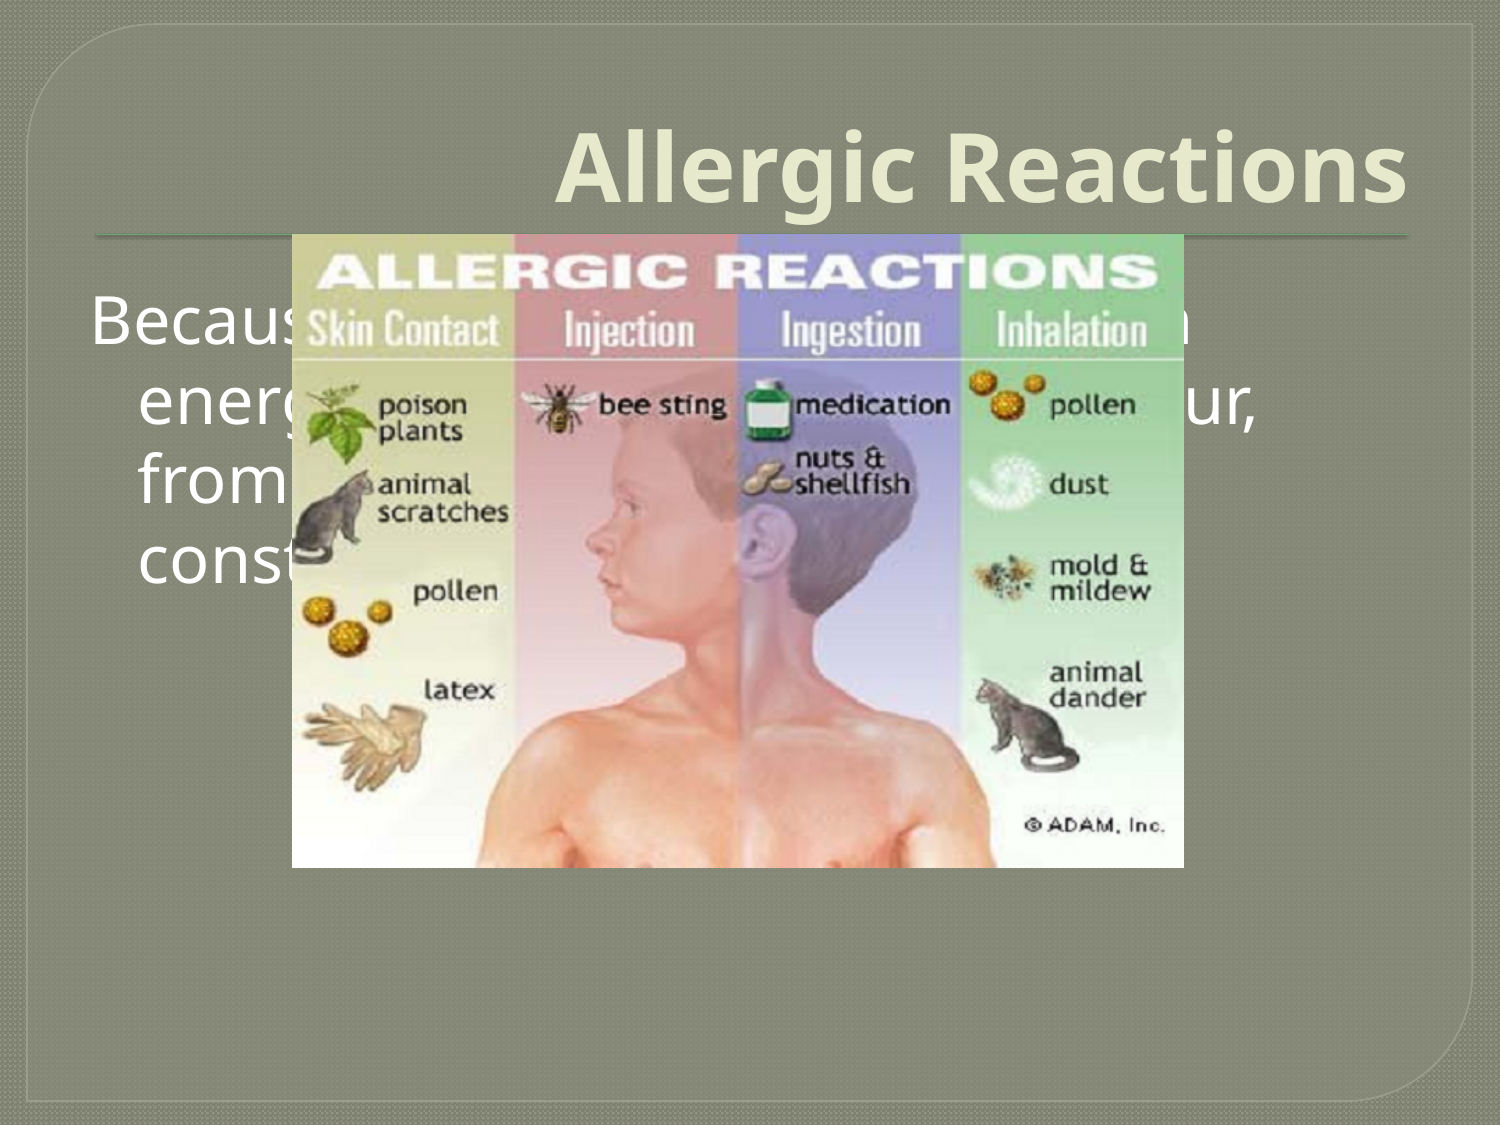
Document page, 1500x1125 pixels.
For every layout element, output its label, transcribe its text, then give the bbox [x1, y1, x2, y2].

picture [292, 234, 1184, 868]
list Because of the many ingredients in energy drinks reactions could occur, from minor itching to airway constriction. [75, 270, 1425, 1013]
title Allergic Reactions [75, 41, 1425, 230]
